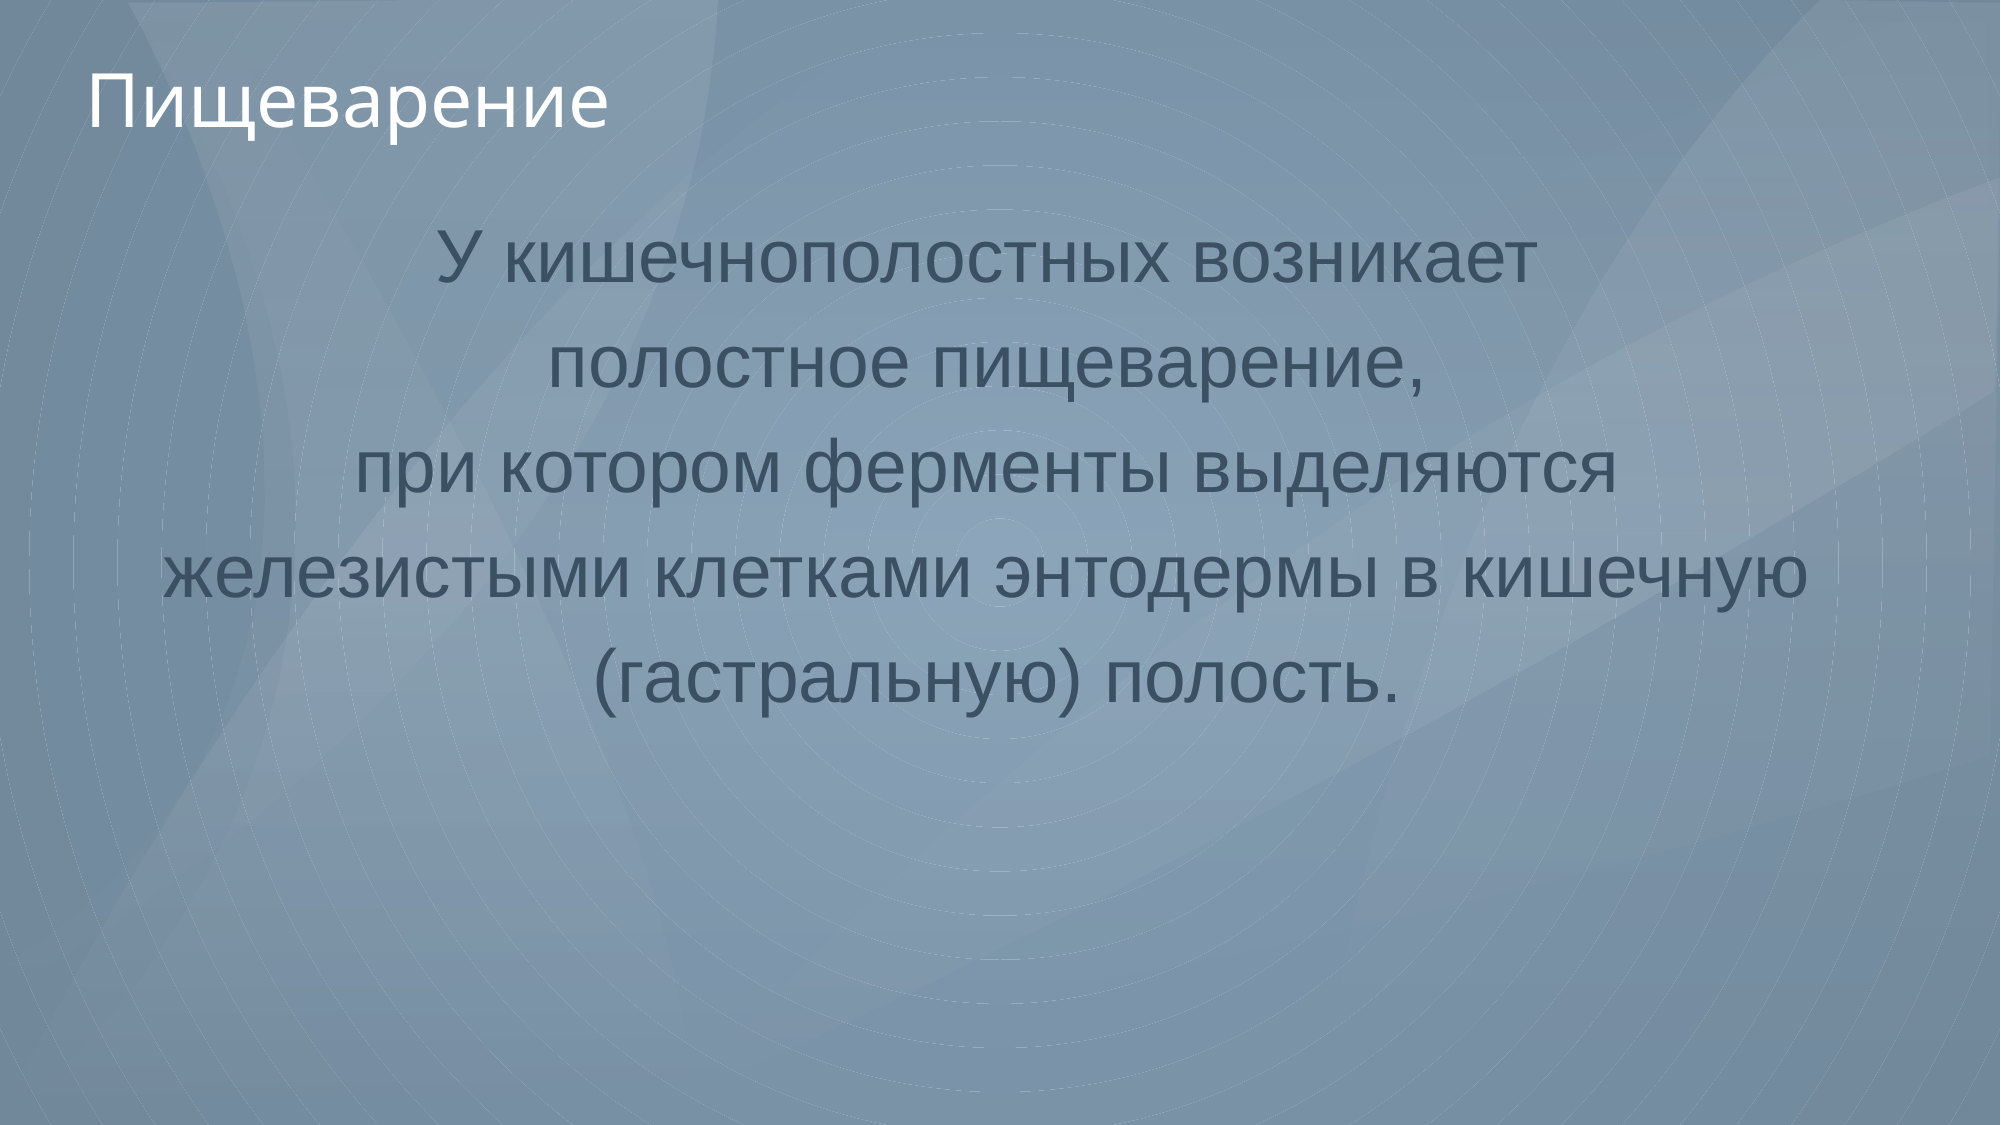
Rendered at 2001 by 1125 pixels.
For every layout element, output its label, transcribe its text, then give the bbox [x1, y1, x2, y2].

title Пищеварение [70, 20, 1925, 175]
list У кишечнополостных возникает полостное пищеварение, при котором ферменты выделяются железистыми клетками энтодермы в кишечную (гастральную) полость. [70, 200, 1925, 1029]
